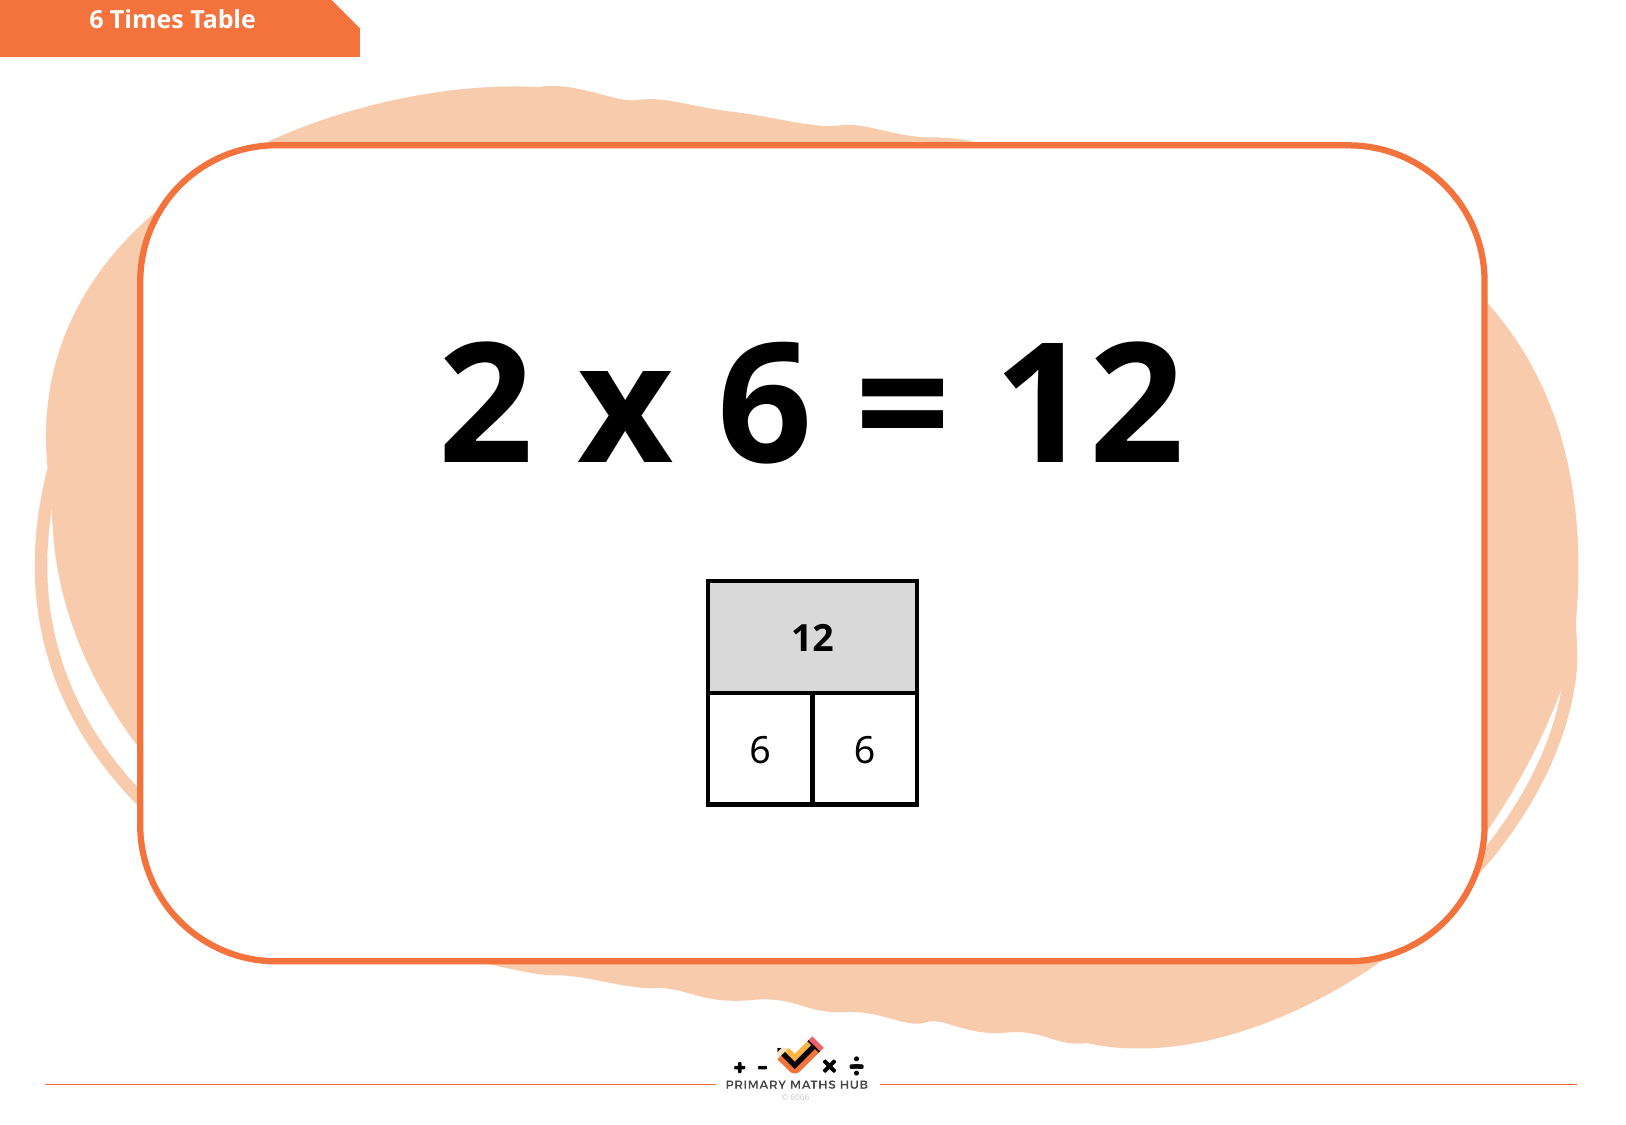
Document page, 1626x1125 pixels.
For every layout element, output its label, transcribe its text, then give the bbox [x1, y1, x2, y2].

text_box 2 x 6 = 12 [140, 288, 1485, 503]
text_box [496, 961, 1373, 1044]
text_box [1481, 301, 1579, 864]
text_box [139, 144, 1486, 963]
table_header 12 [710, 583, 915, 691]
text_box © 6066 [720, 1084, 870, 1110]
picture [722, 1034, 872, 1094]
text_box [39, 211, 158, 800]
table_cell 6 [710, 695, 810, 802]
text_box 6 Times Table [0, 0, 361, 58]
text_box [273, 91, 956, 144]
table_cell 6 [815, 695, 915, 802]
